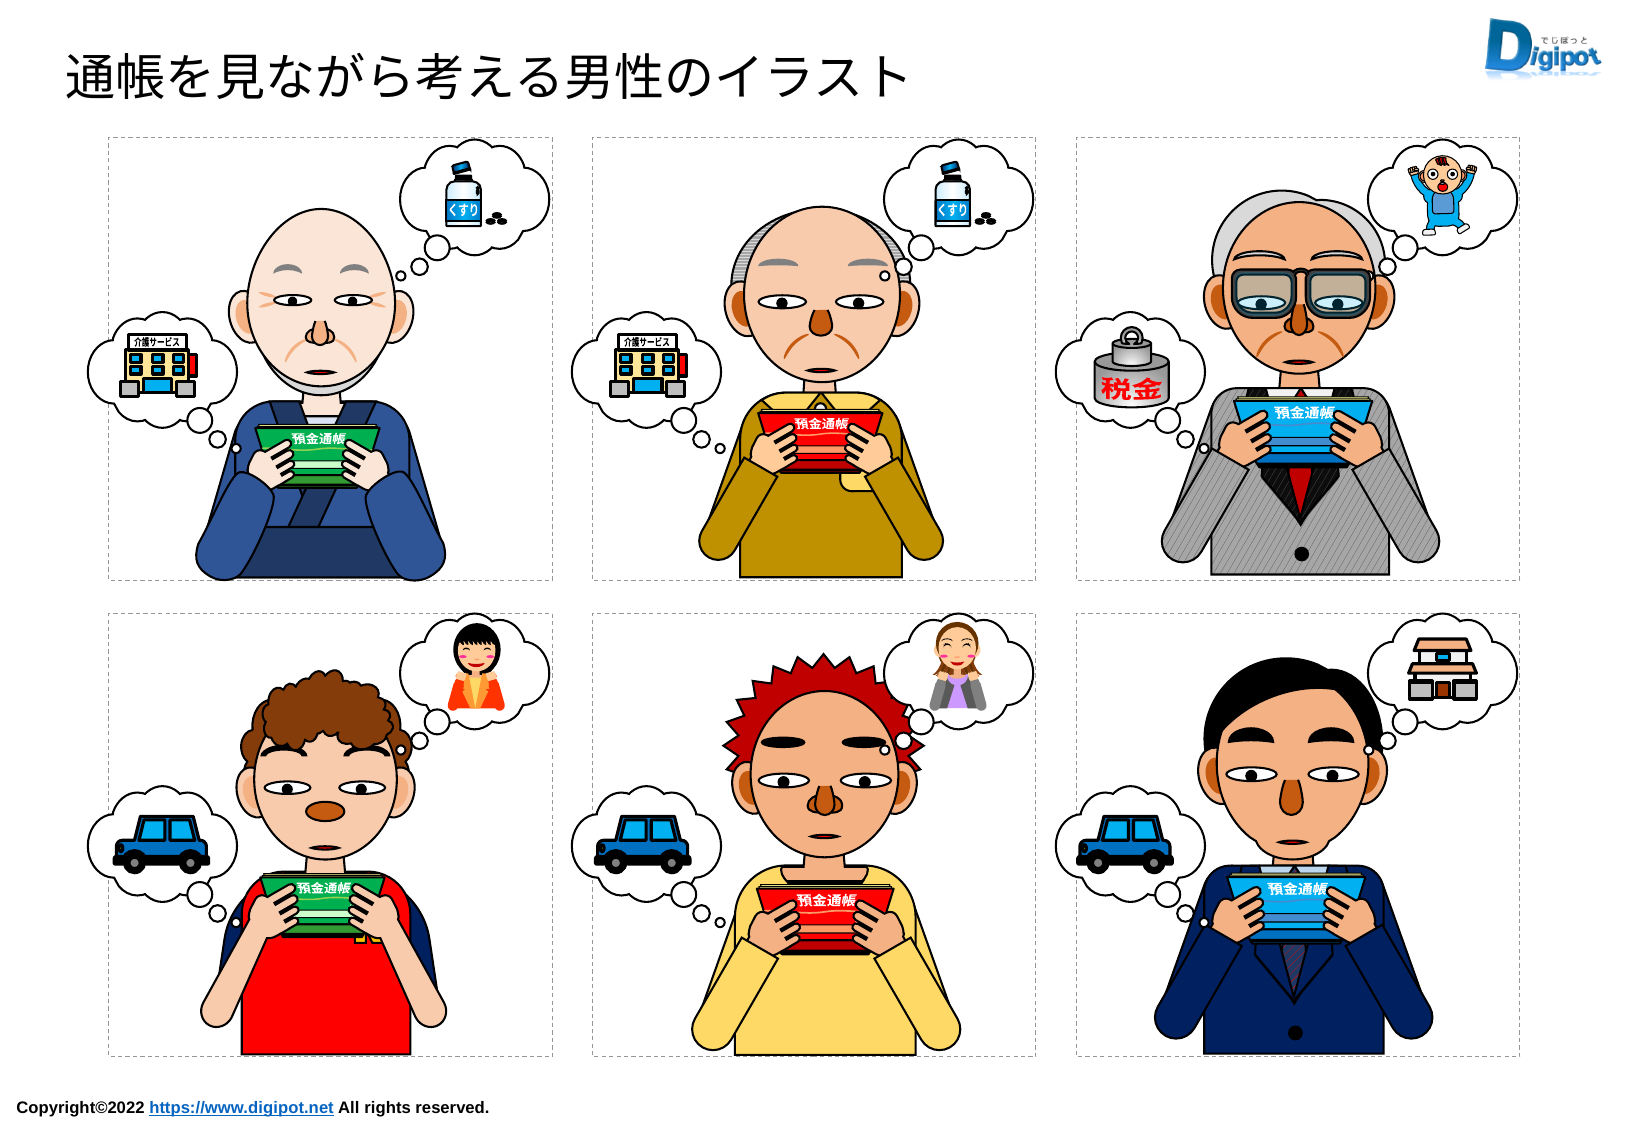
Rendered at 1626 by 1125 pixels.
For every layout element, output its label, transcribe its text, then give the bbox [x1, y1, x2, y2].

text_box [571, 139, 1034, 578]
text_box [87, 613, 550, 1055]
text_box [1055, 139, 1518, 575]
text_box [571, 613, 1034, 1055]
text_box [1055, 613, 1518, 1054]
text_box 通帳を見ながら考える男性のイラスト [50, 38, 929, 113]
picture [1485, 18, 1602, 82]
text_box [87, 139, 550, 583]
